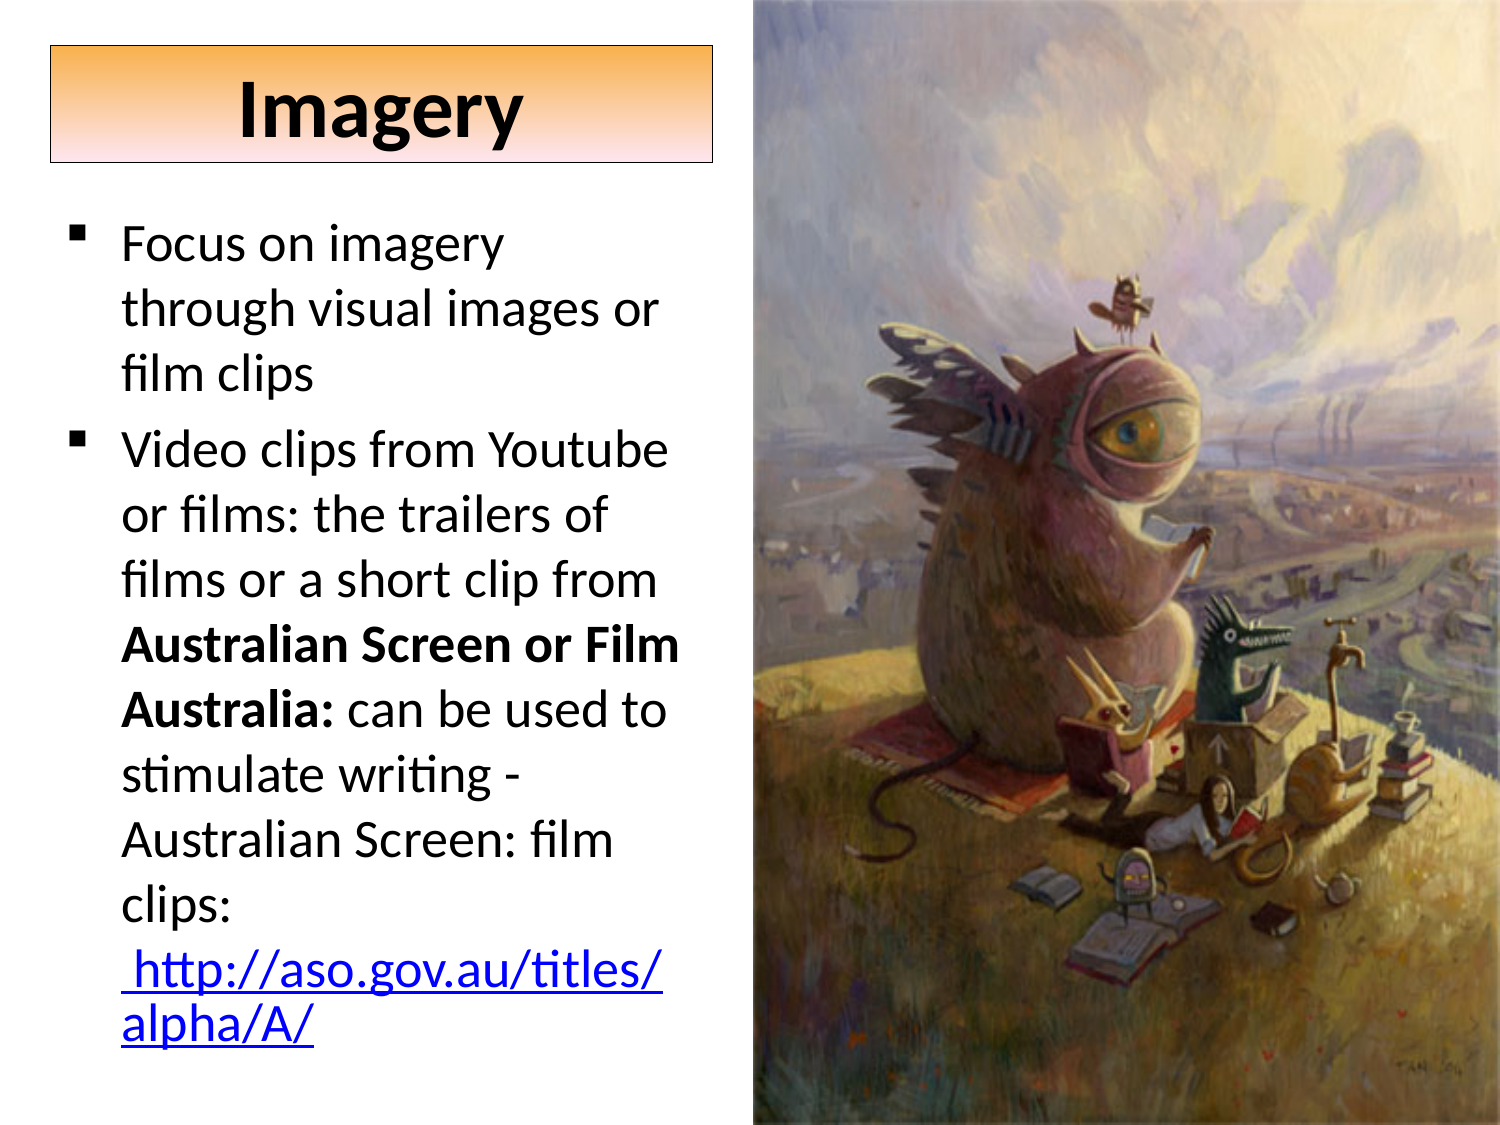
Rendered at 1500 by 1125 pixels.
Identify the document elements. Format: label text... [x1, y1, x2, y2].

title Imagery [50, 45, 713, 163]
list Focus on imagery through visual images or film clips Video clips from Youtube or films: the trailers of films or a short clip from Australian Screen or Film Australia: can be used to stimulate writing - Australian Screen: film clips: http://aso.gov.au/titles/alpha/A/ [50, 200, 700, 1075]
picture [752, 0, 1500, 1125]
